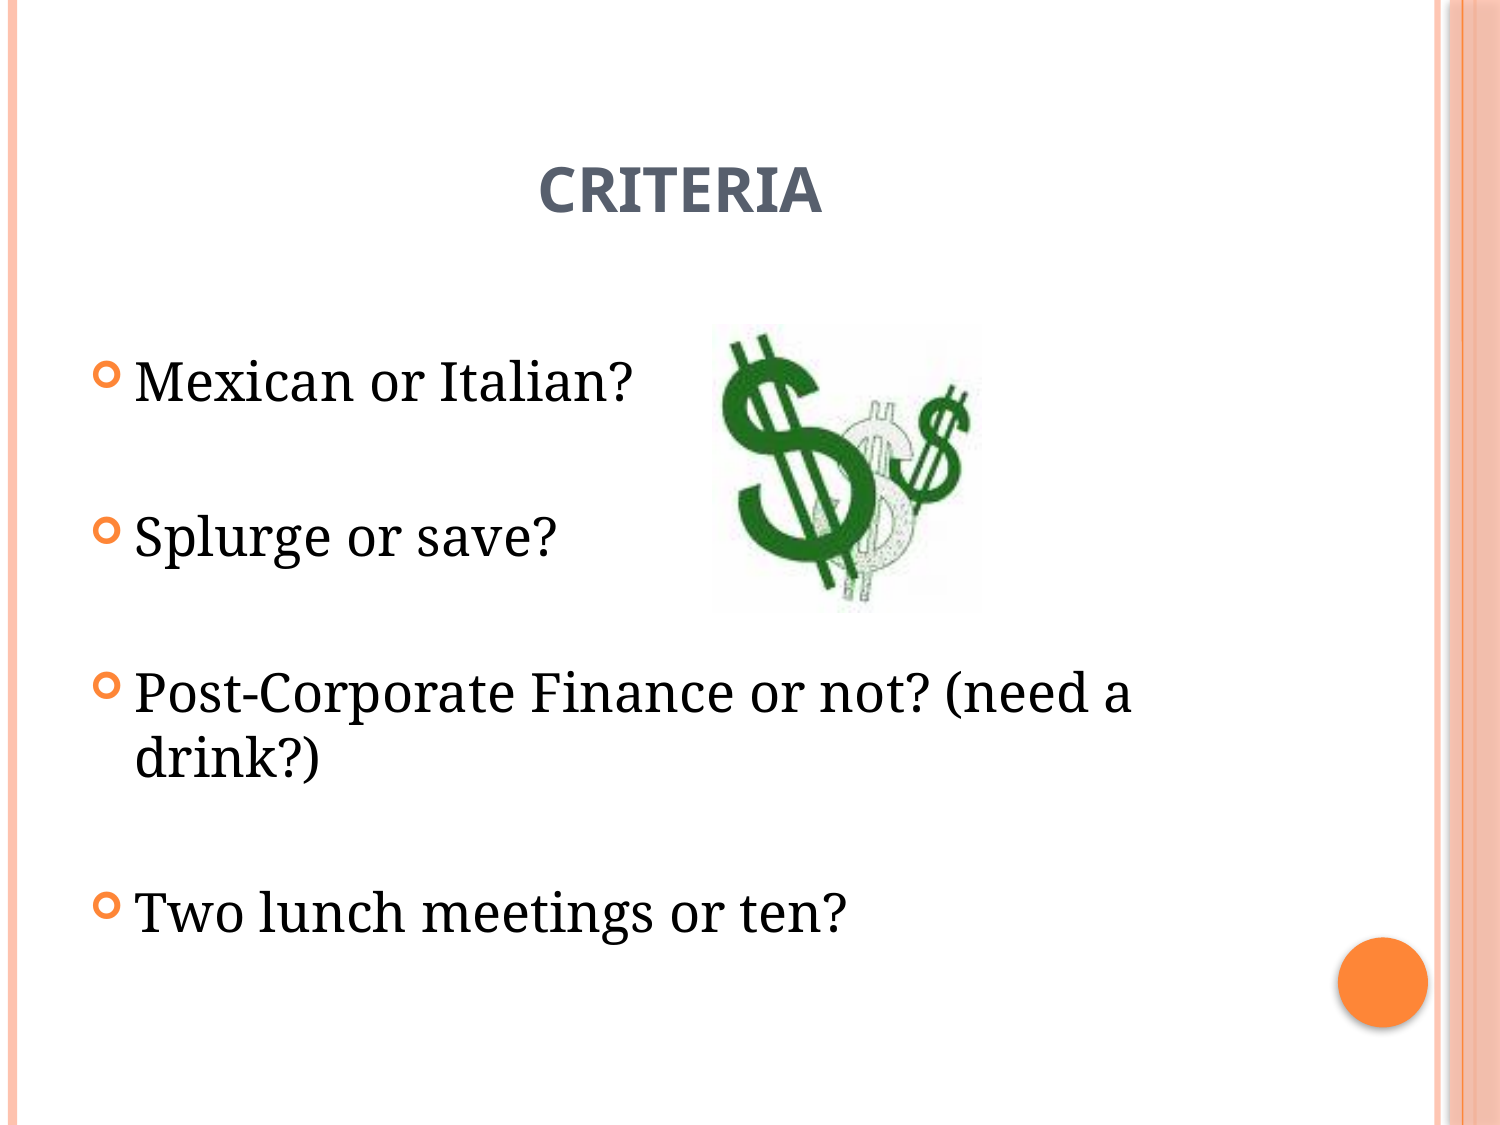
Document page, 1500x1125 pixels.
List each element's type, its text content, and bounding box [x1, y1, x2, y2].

title Criteria [75, 45, 1300, 233]
list Mexican or Italian? Splurge or save? Post-Corporate Finance or not? (need a drink?) Two lunch meetings or ten? [75, 262, 1300, 1062]
picture [711, 324, 983, 613]
